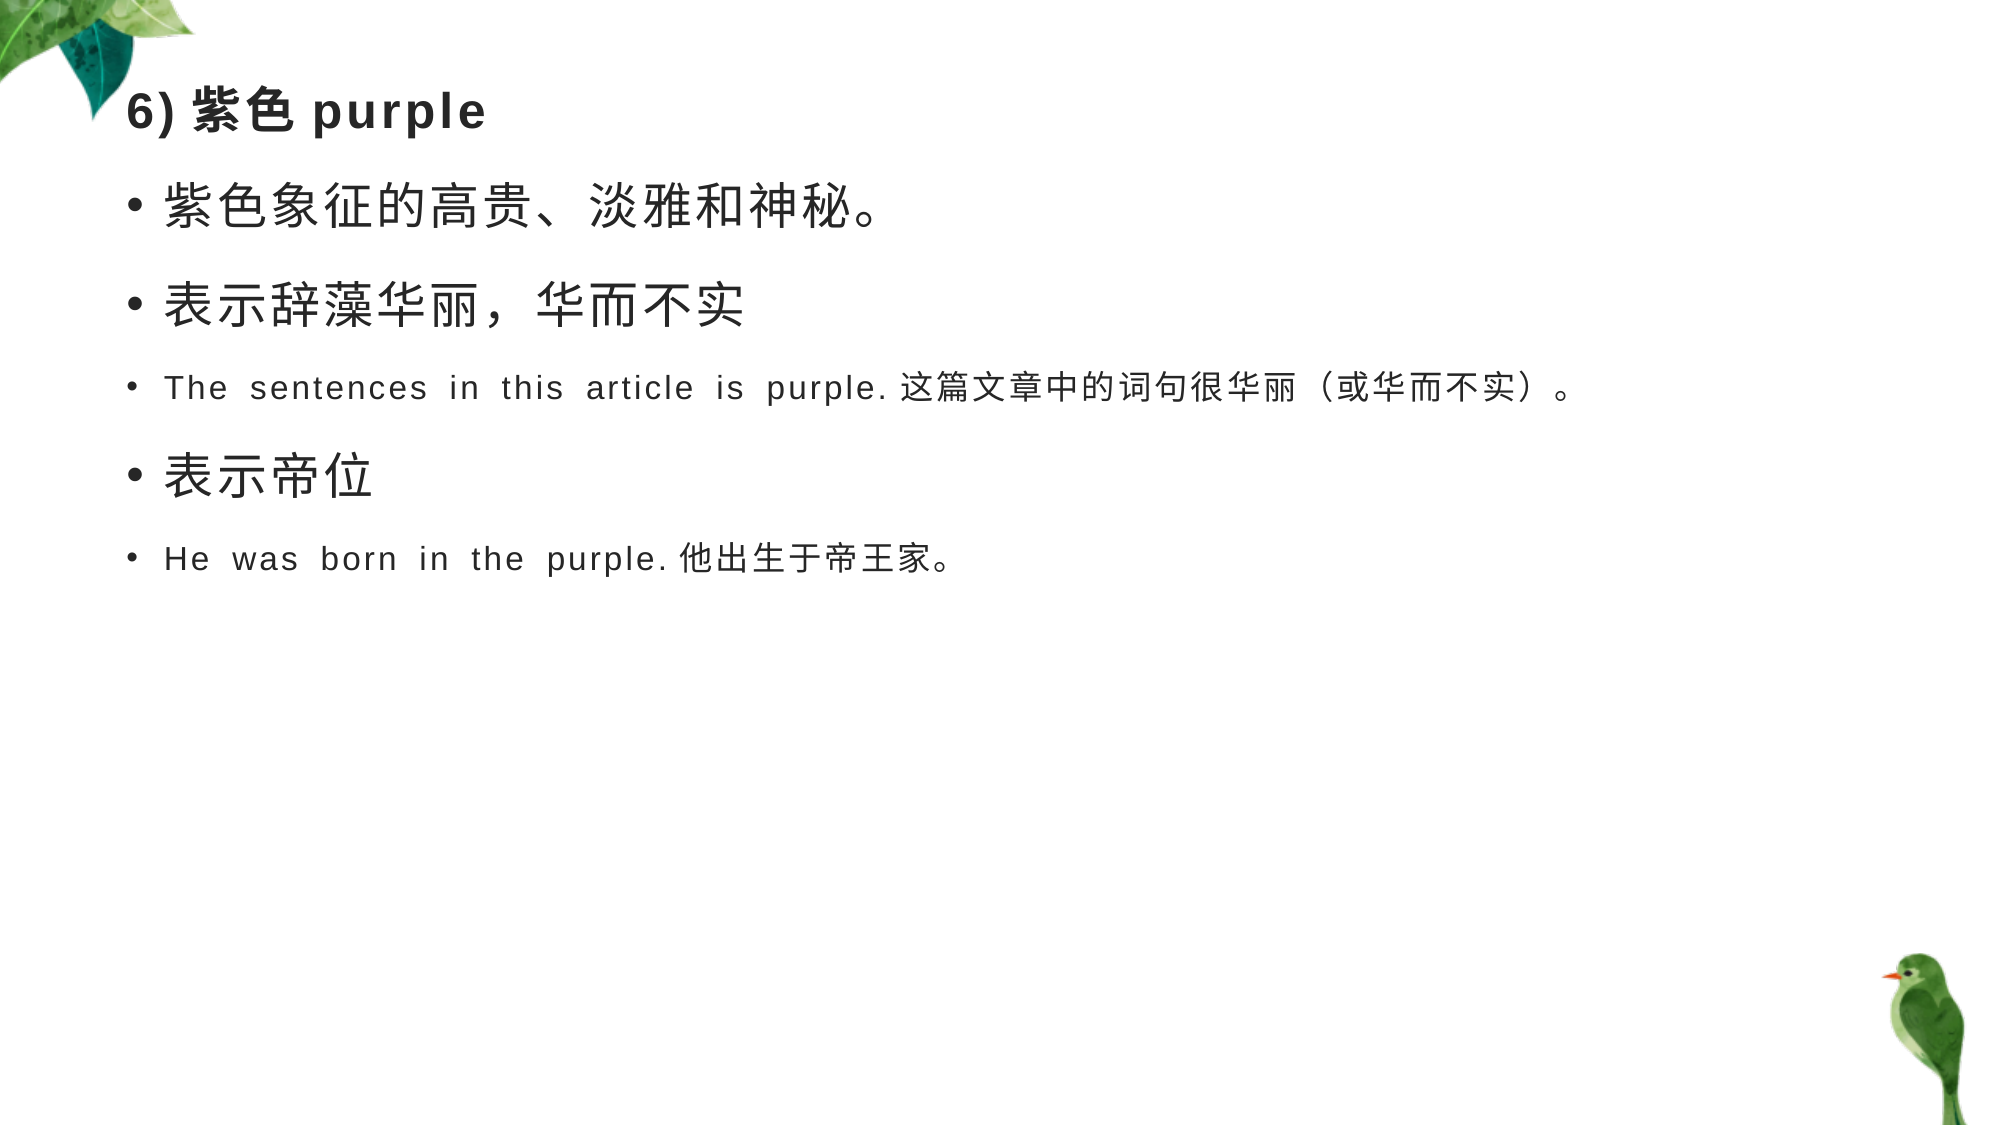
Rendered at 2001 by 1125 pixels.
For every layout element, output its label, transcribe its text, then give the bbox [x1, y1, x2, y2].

picture [1881, 953, 1971, 1125]
title 6)紫色purple [109, 72, 1891, 146]
picture [0, 0, 196, 122]
list 紫色象征的高贵、淡雅和神秘。 表示辞藻华丽，华而不实 The sentences in this article is purple.这篇文章中的词句很华丽（或华而不实）。 表示帝位 He was born in the purple.他出生于帝王家。 [109, 156, 1891, 1041]
